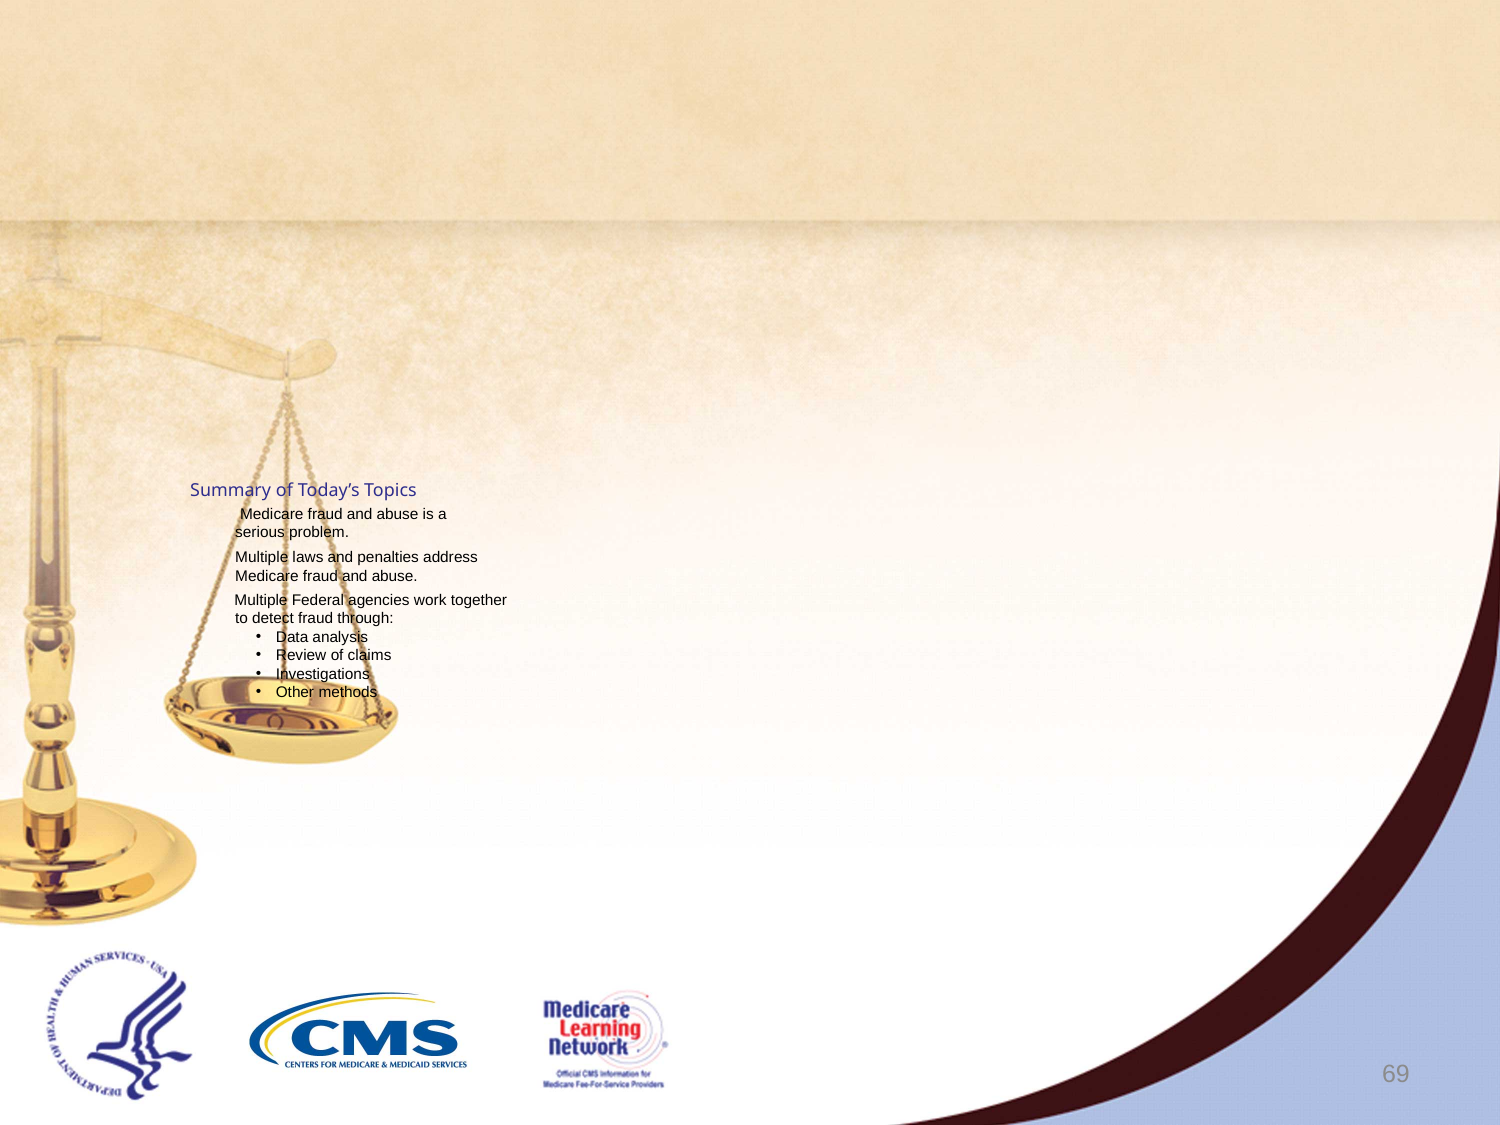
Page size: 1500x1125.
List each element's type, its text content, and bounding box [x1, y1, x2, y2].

title Summary of Today’s Topics Medicare fraud and abuse is a serious problem. Multiple laws and penalties address Medicare fraud and abuse. Multiple Federal agencies work together to detect fraud through: Data analysis Review of claims Investigations Other methods [160, 468, 1500, 738]
picture [0, 0, 1500, 1125]
slide_number 69 [1074, 1042, 1425, 1103]
